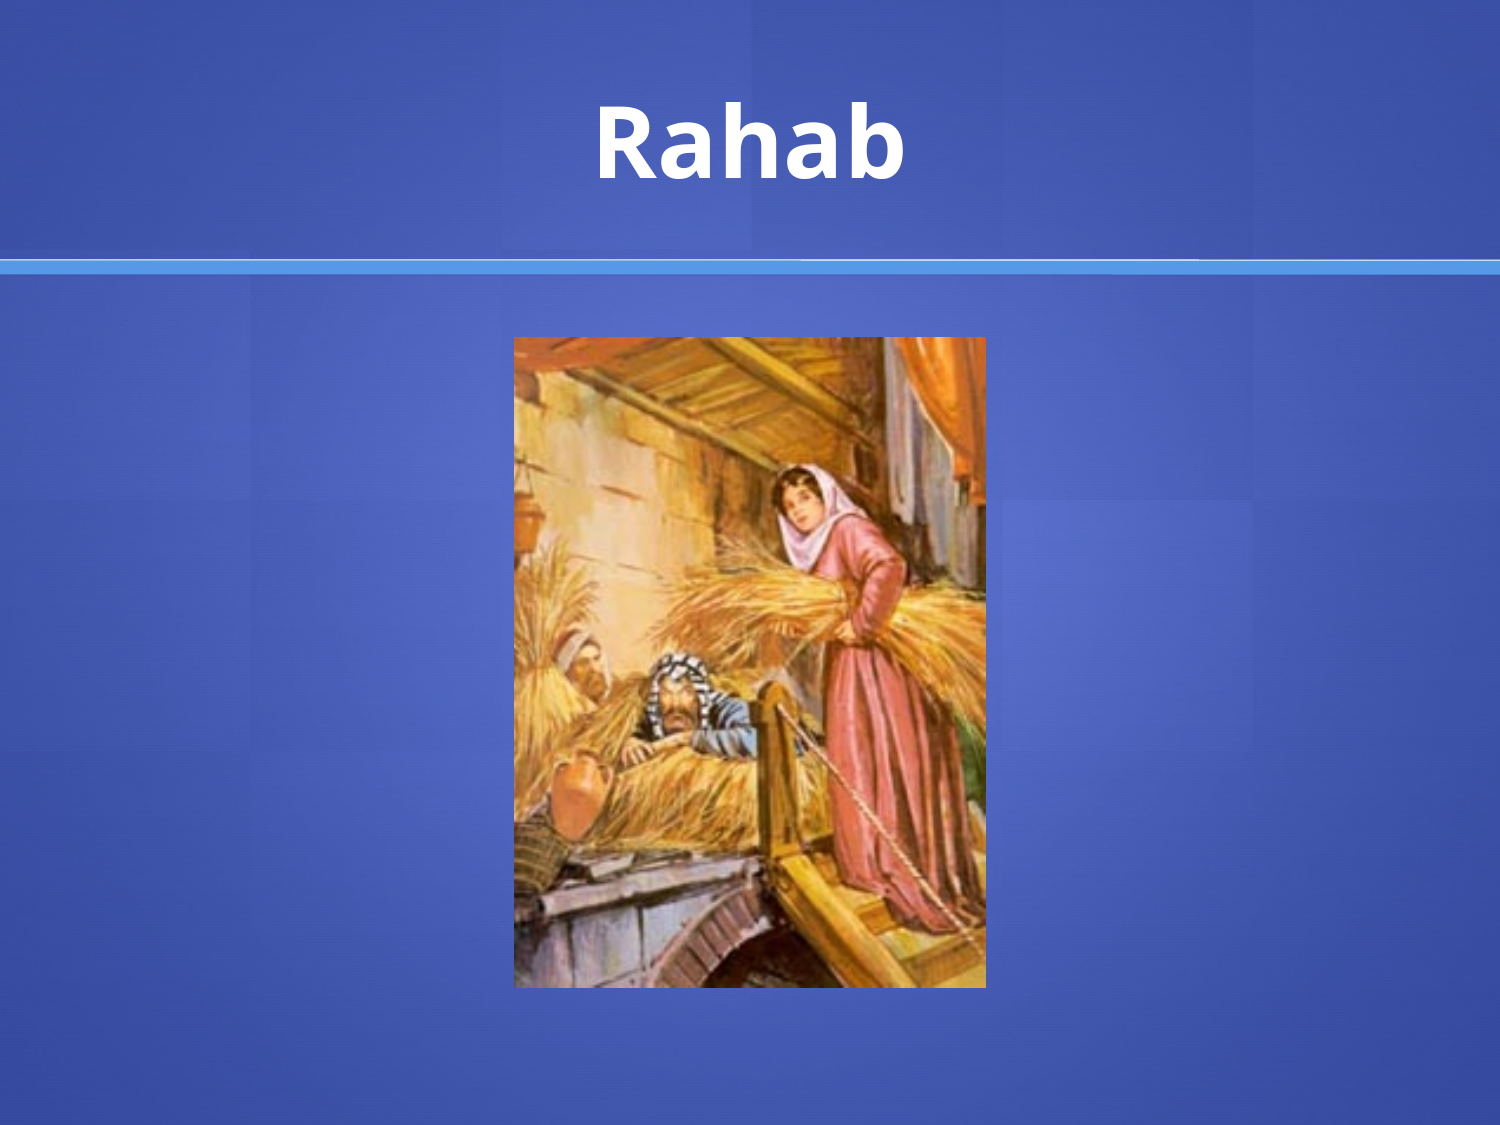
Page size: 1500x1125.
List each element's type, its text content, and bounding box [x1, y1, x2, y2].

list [73, 336, 1426, 989]
title Rahab [75, 45, 1425, 233]
